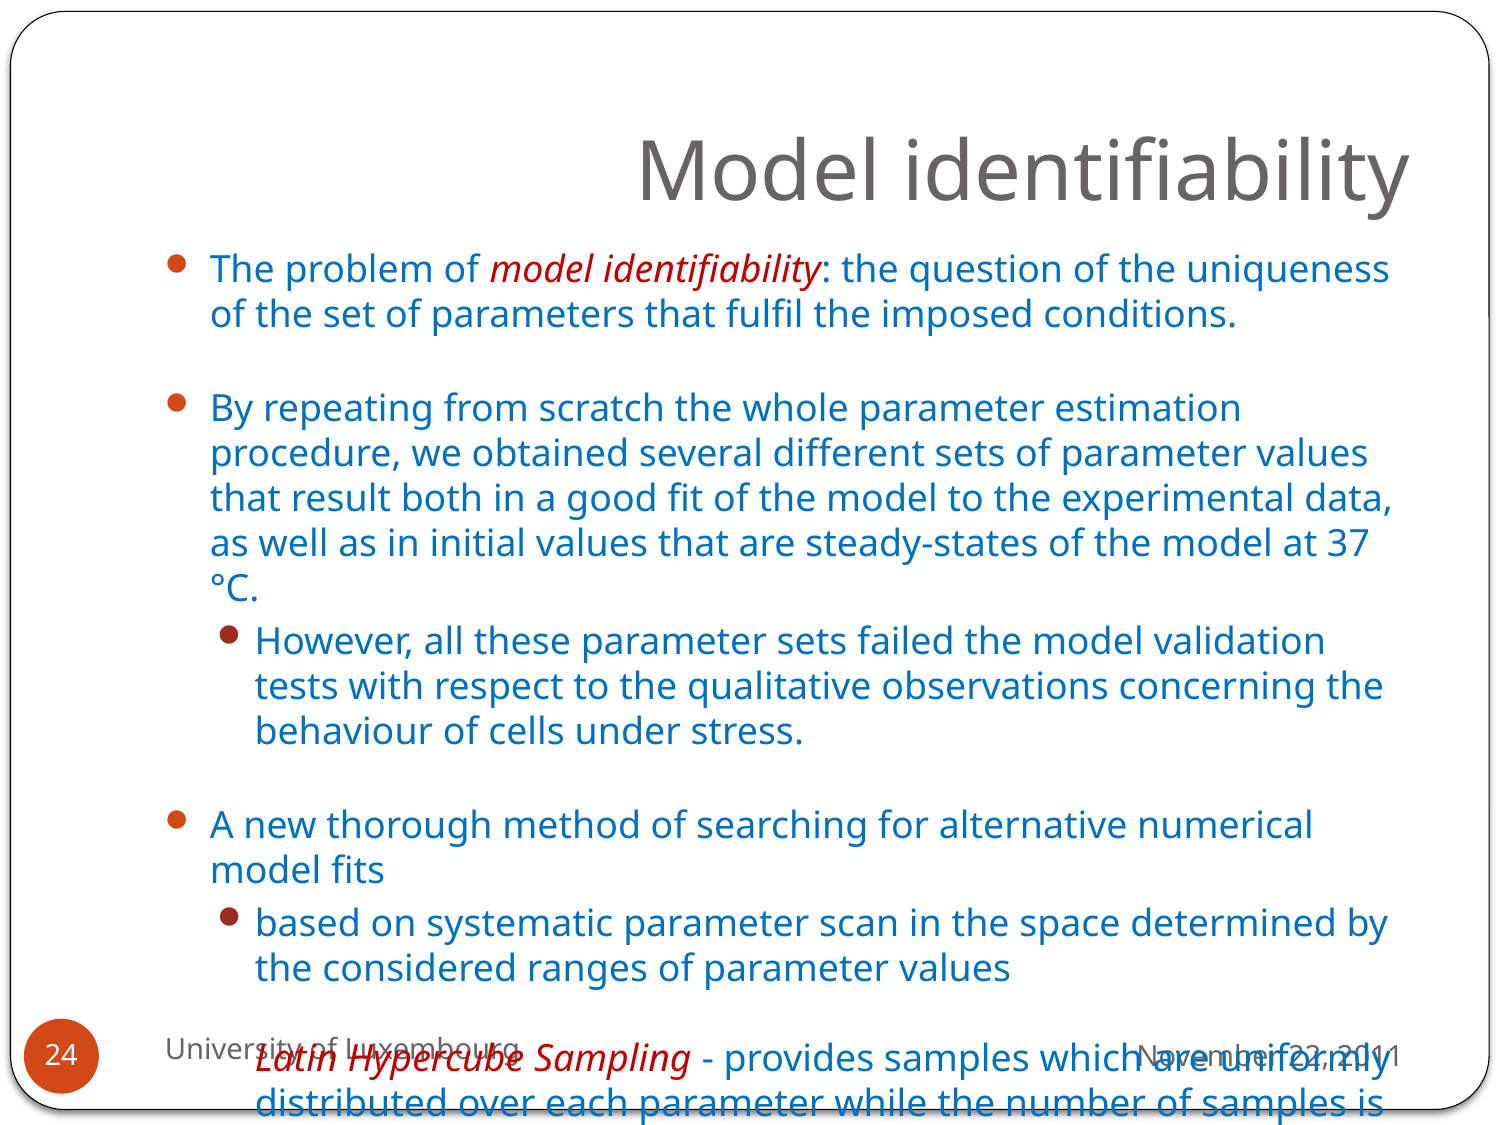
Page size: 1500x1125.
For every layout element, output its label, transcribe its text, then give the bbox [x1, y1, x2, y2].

footer University of Luxembourg [150, 1012, 800, 1088]
title Model identifiability [150, 45, 1425, 233]
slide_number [1012, 1015, 1419, 1094]
slide_number 24 [23, 1018, 99, 1094]
list The problem of model identifiability: the question of the uniqueness of the set of parameters that fulfil the imposed conditions. By repeating from scratch the whole parameter estimation procedure, we obtained several different sets of parameter values that result both in a good fit of the model to the experimental data, as well as in initial values that are steady-states of the model at 37 °C. However, all these parameter sets failed the model validation tests with respect to the qualitative observations concerning the behaviour of cells under stress. A new thorough method of searching for alternative numerical model fits based on systematic parameter scan in the space determined by the considered ranges of parameter values Latin Hypercube Sampling - provides samples which are uniformly distributed over each parameter while the number of samples is independent of the number of parameters [150, 237, 1425, 988]
